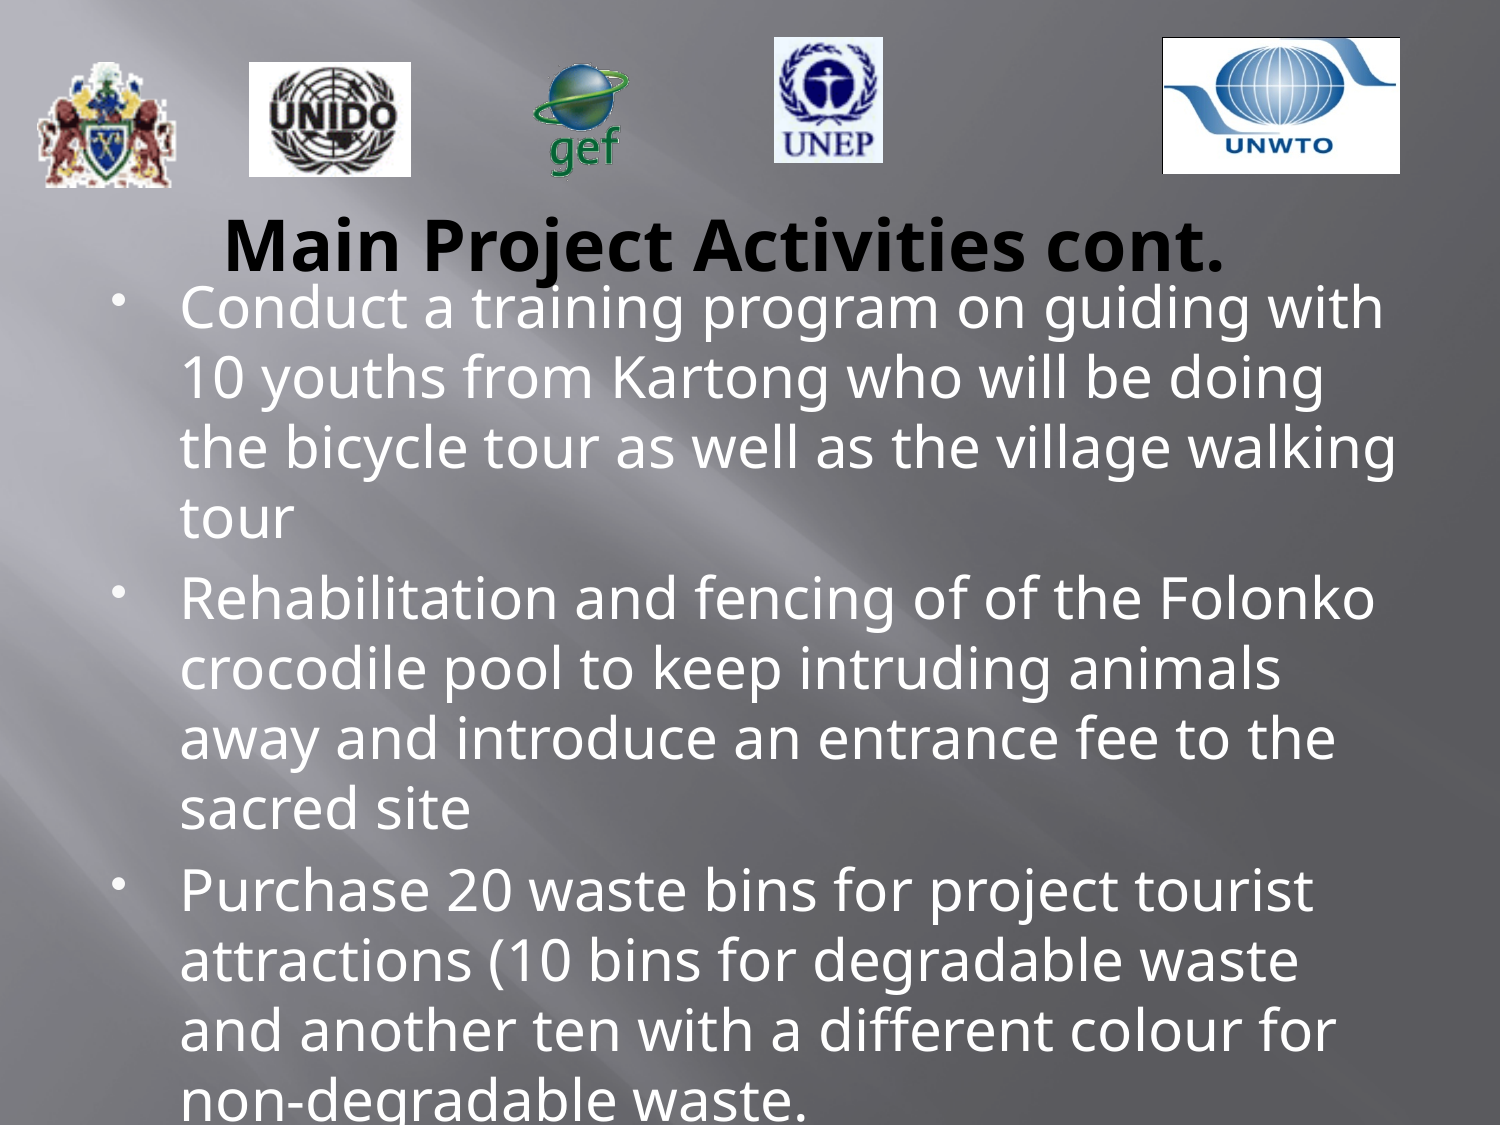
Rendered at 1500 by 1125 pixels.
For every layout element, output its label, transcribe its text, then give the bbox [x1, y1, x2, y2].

picture [249, 62, 412, 177]
title Main Project Activities cont. [49, 192, 1400, 380]
picture [524, 51, 640, 187]
picture [37, 62, 179, 188]
list Conduct a training program on guiding with 10 youths from Kartong who will be doing the bicycle tour as well as the village walking tour Rehabilitation and fencing of of the Folonko crocodile pool to keep intruding animals away and introduce an entrance fee to the sacred site Purchase 20 waste bins for project tourist attractions (10 bins for degradable waste and another ten with a different colour for non-degradable waste. [75, 262, 1425, 1035]
picture [774, 37, 883, 163]
picture [1162, 37, 1400, 174]
